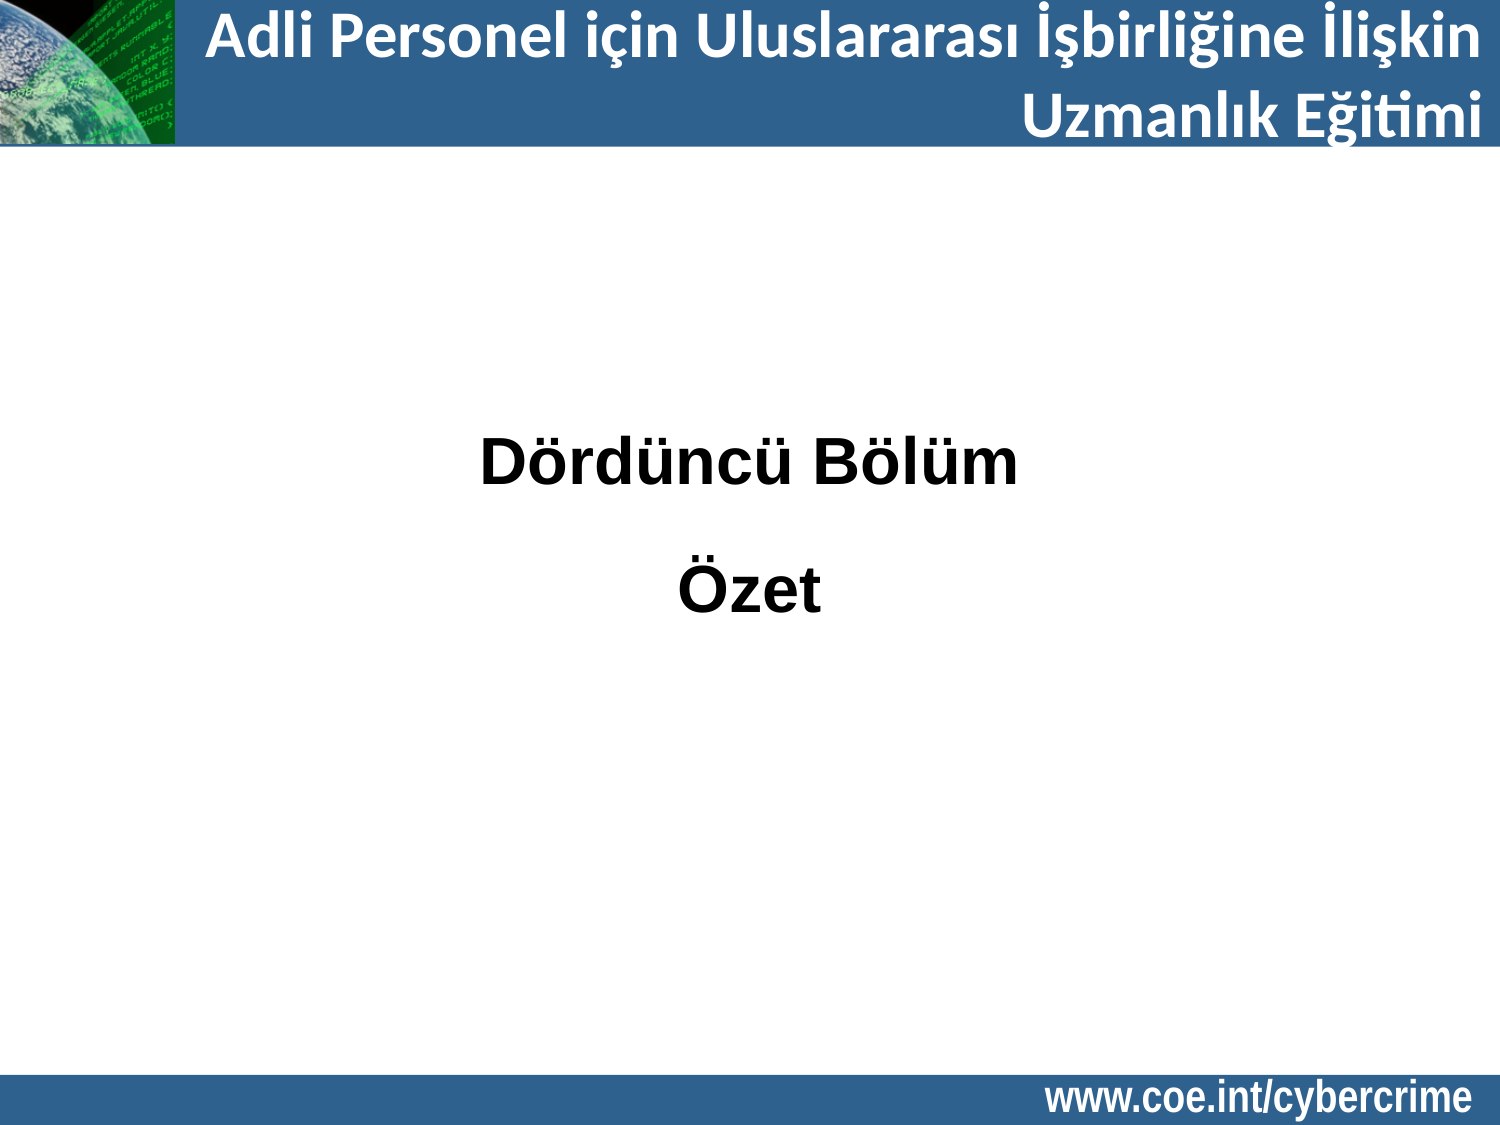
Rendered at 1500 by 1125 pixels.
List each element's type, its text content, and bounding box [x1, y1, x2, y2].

text_box Dördüncü Bölüm Özet [50, 426, 1450, 633]
text_box [0, 1073, 1030, 1125]
text_box Adli Personel için Uluslararası İşbirliğine İlişkin Uzmanlık Eğitimi [177, 0, 1500, 149]
text_box www.coe.int/cybercrime [1030, 1059, 1500, 1125]
picture [0, 0, 175, 144]
